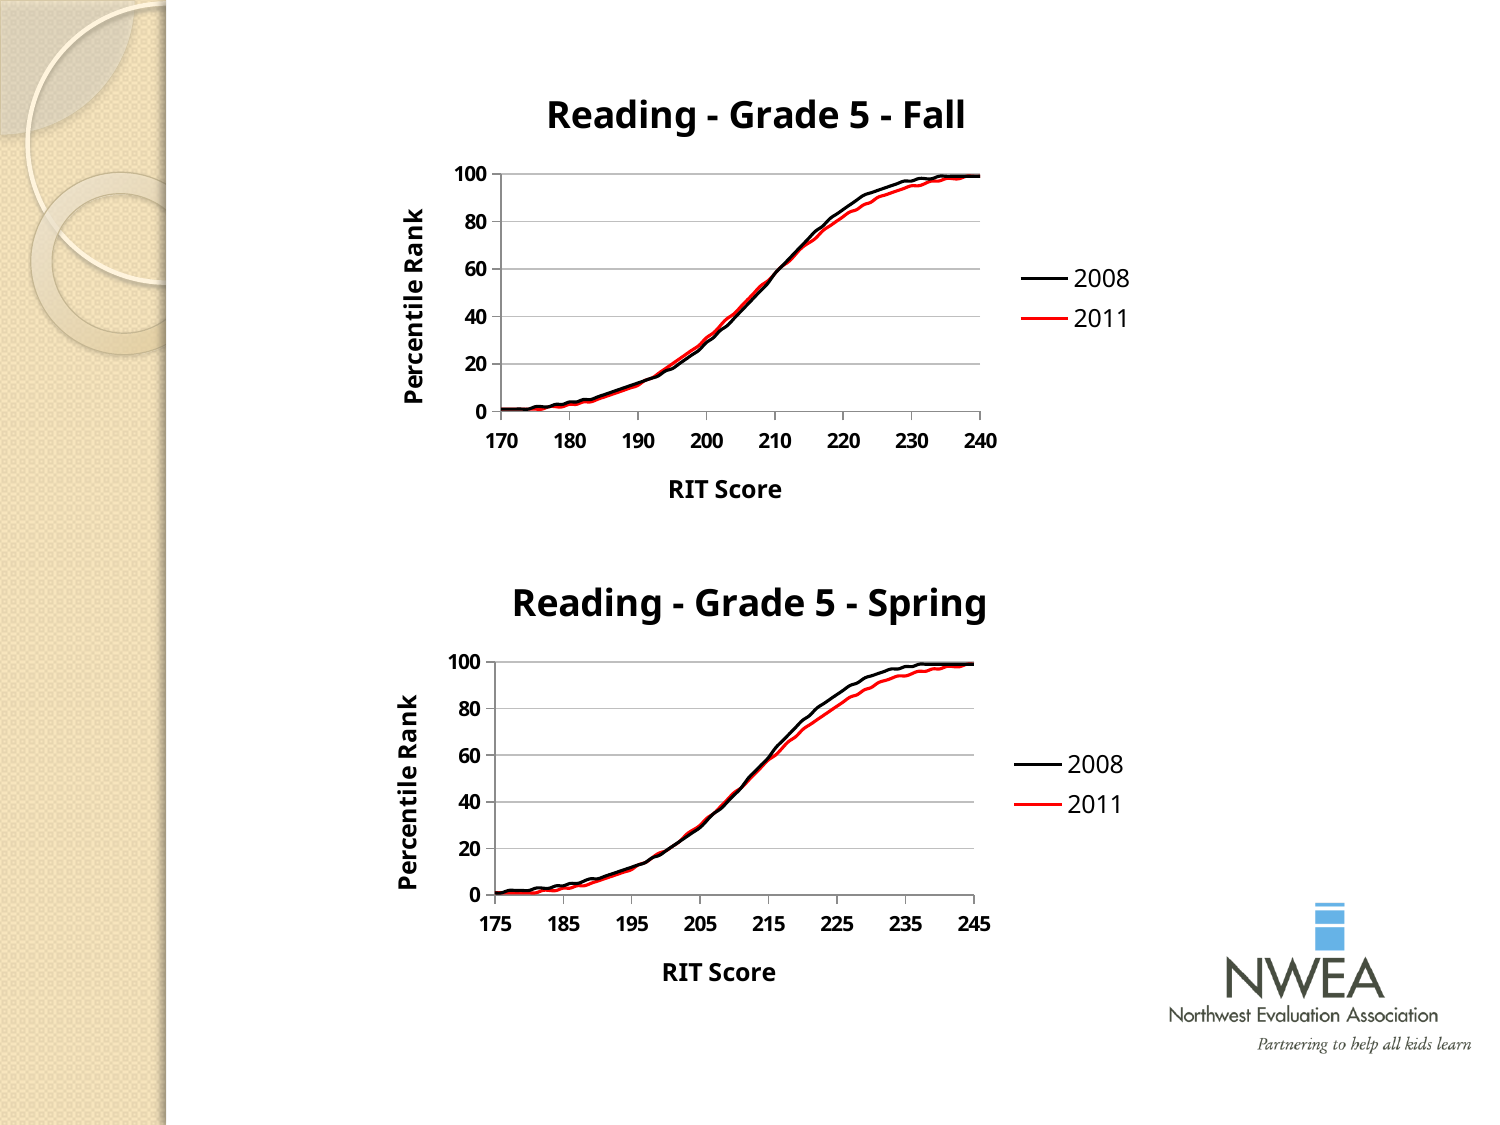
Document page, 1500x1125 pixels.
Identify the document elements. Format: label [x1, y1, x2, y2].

chart [355, 546, 1145, 1023]
picture [1140, 874, 1500, 1082]
chart [361, 58, 1151, 539]
